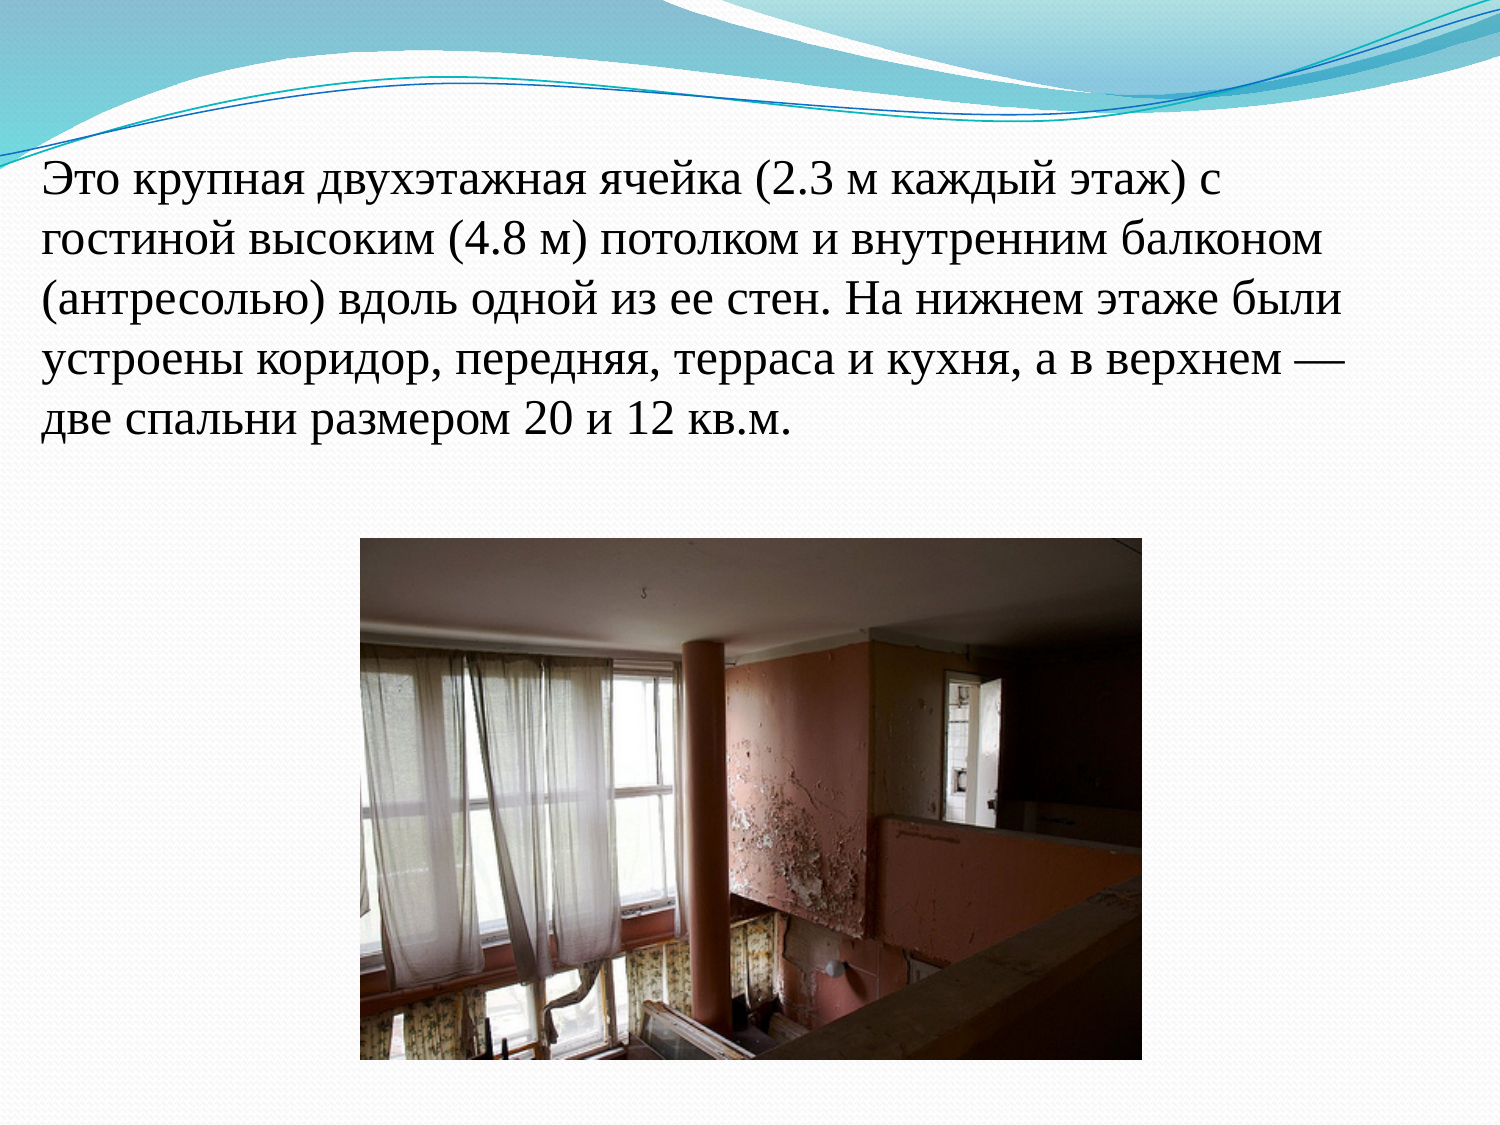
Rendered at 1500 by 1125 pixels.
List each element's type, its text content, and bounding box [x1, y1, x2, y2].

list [359, 538, 1142, 1060]
title Это крупная двухэтажная ячейка (2.3 м каждый этаж) с гостиной высоким (4.8 м) потолком и внутренним балконом (антресолью) вдоль одной из ее стен. На нижнем этаже были устроены коридор, передняя, терраса и кухня, а в верхнем — две спальни размером 20 и 12 кв.м. [41, 44, 1426, 445]
